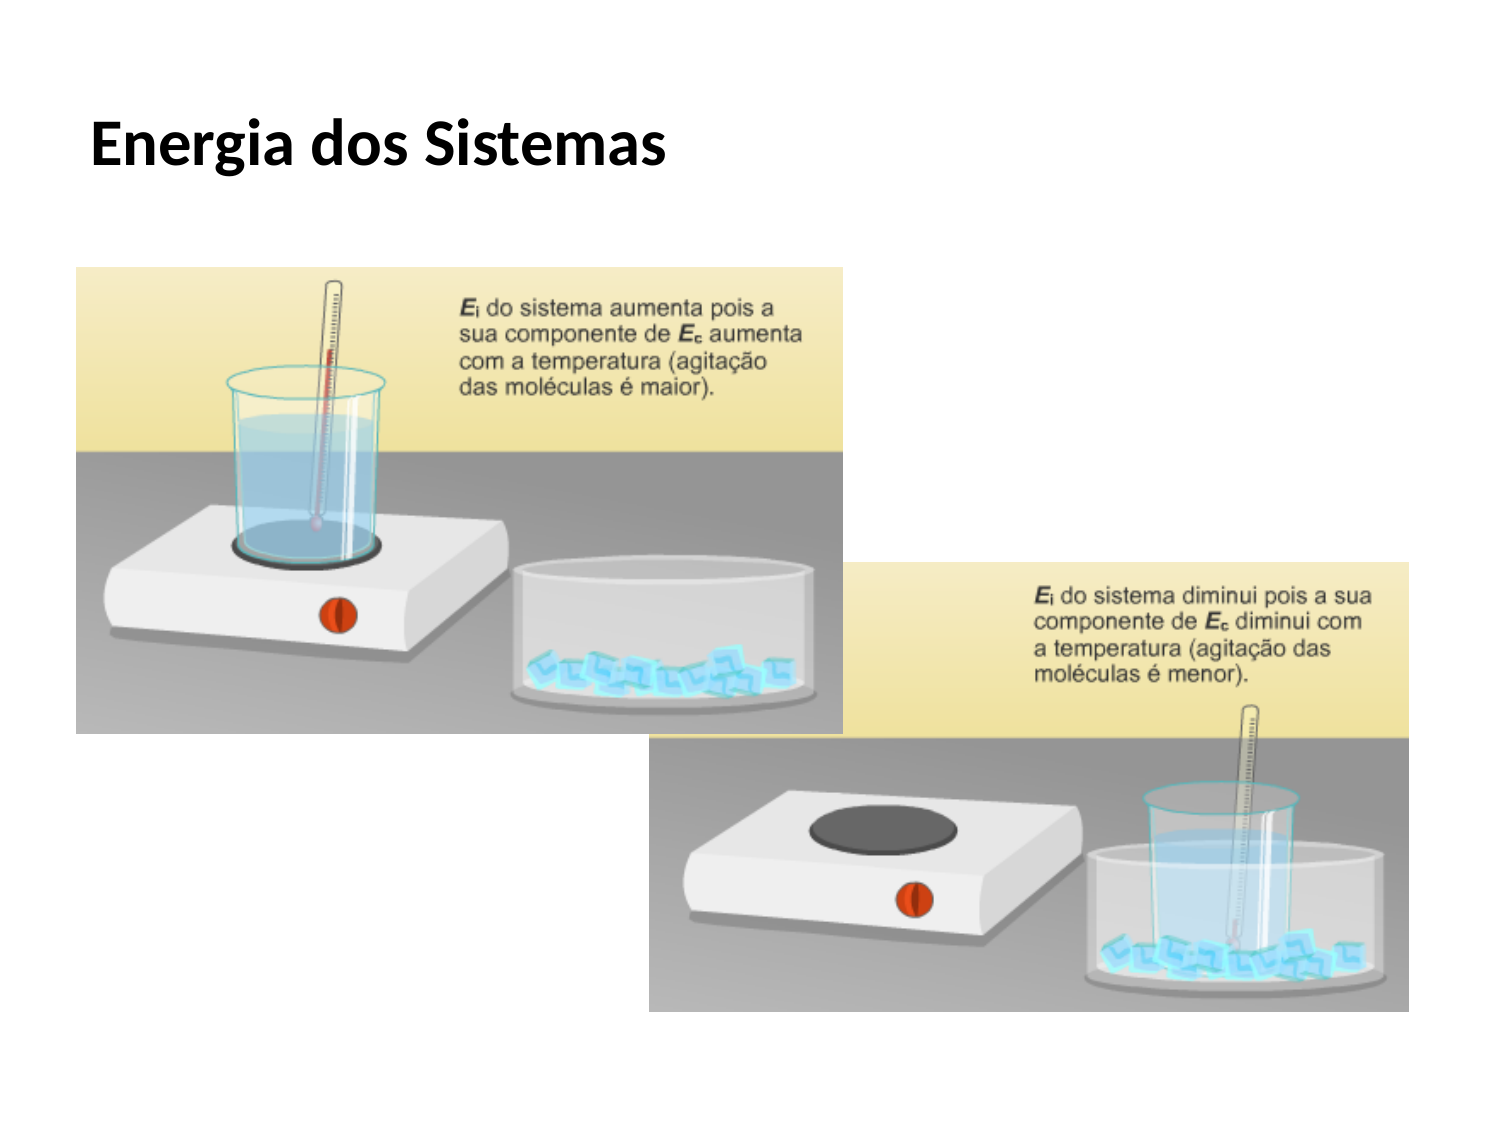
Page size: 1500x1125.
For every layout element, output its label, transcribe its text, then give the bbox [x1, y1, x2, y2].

picture [76, 266, 1409, 1012]
title Energia dos Sistemas [75, 45, 1425, 233]
